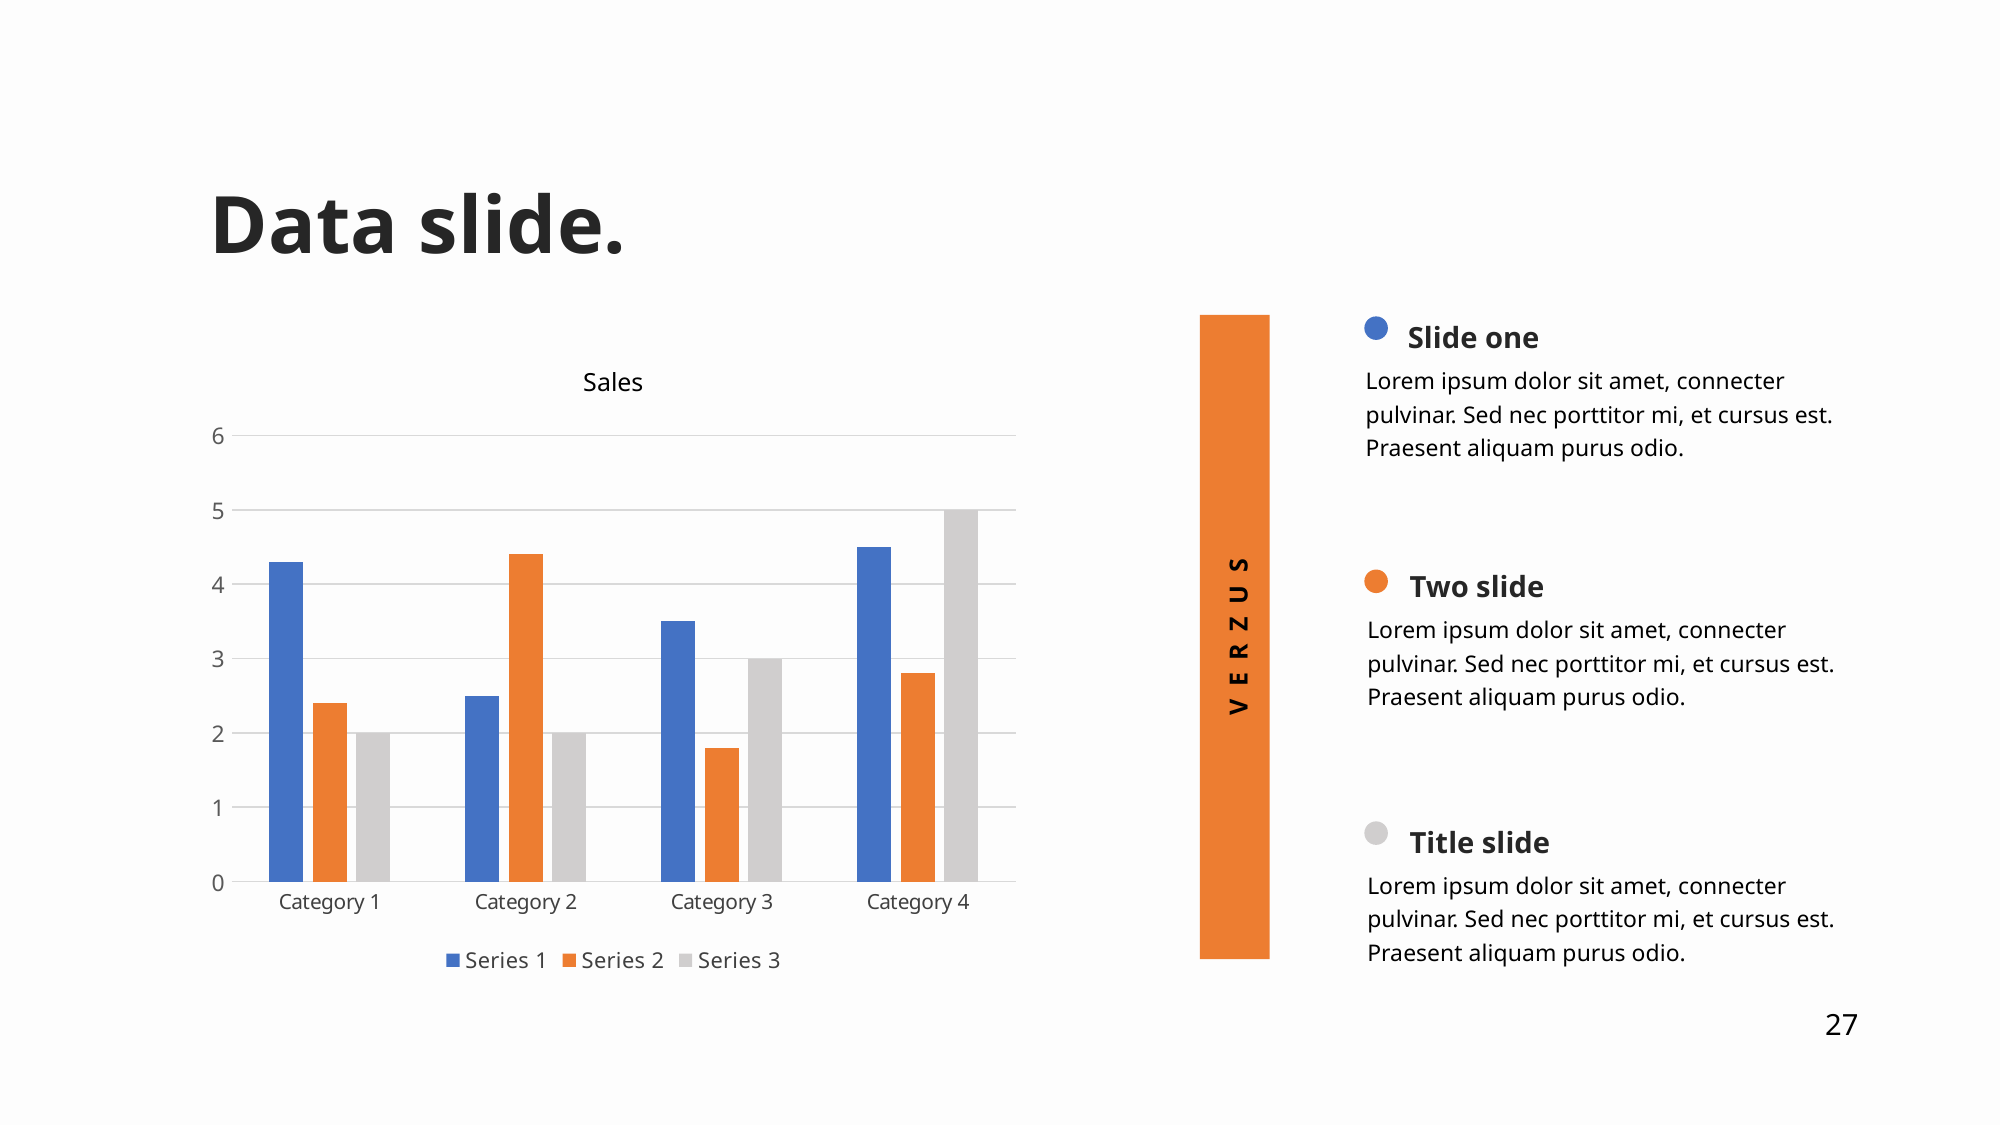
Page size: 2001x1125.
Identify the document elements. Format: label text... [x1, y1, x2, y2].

text_box Title slide [1394, 799, 1687, 867]
text_box [1363, 568, 1389, 595]
text_box [1363, 315, 1389, 341]
text_box Data slide. [194, 167, 886, 278]
text_box Slide one [1393, 294, 1686, 362]
text_box [1363, 820, 1389, 846]
text_box Two slide [1394, 543, 1687, 611]
text_box [1199, 314, 1271, 960]
text_box Lorem ipsum dolor sit amet, connecter pulvinar. Sed nec porttitor mi, et cursus est. Praesent aliquam purus odio. [1350, 353, 1883, 469]
text_box VERZUS [1215, 525, 1261, 749]
text_box Lorem ipsum dolor sit amet, connecter pulvinar. Sed nec porttitor mi, et cursus est. Praesent aliquam purus odio. [1352, 602, 1885, 718]
chart [194, 336, 1033, 982]
text_box Lorem ipsum dolor sit amet, connecter pulvinar. Sed nec porttitor mi, et cursus est. Praesent aliquam purus odio. [1352, 858, 1885, 973]
text_box 27 [1799, 981, 1885, 1049]
